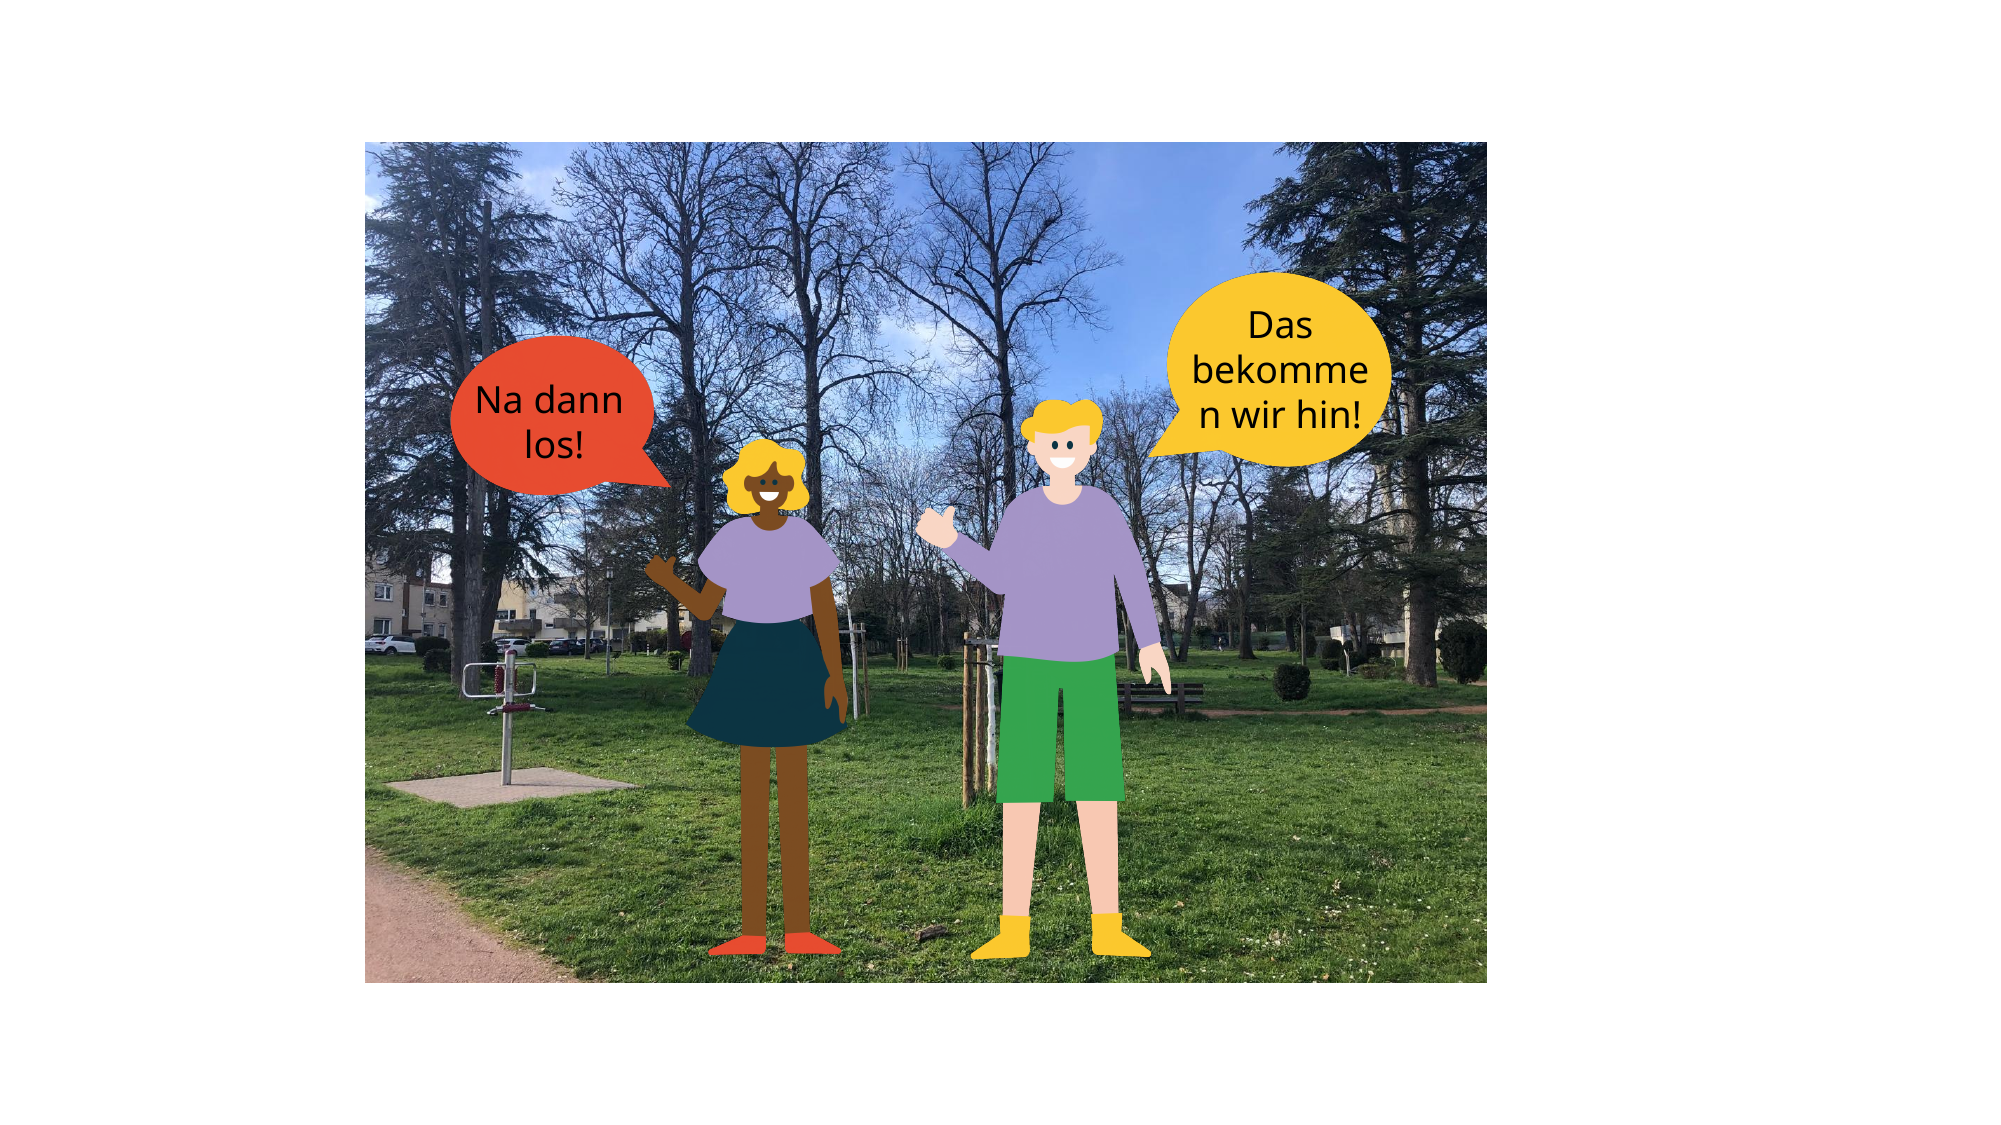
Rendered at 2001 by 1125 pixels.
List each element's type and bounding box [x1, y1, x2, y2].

picture [365, 142, 1487, 983]
text_box [439, 263, 1398, 975]
